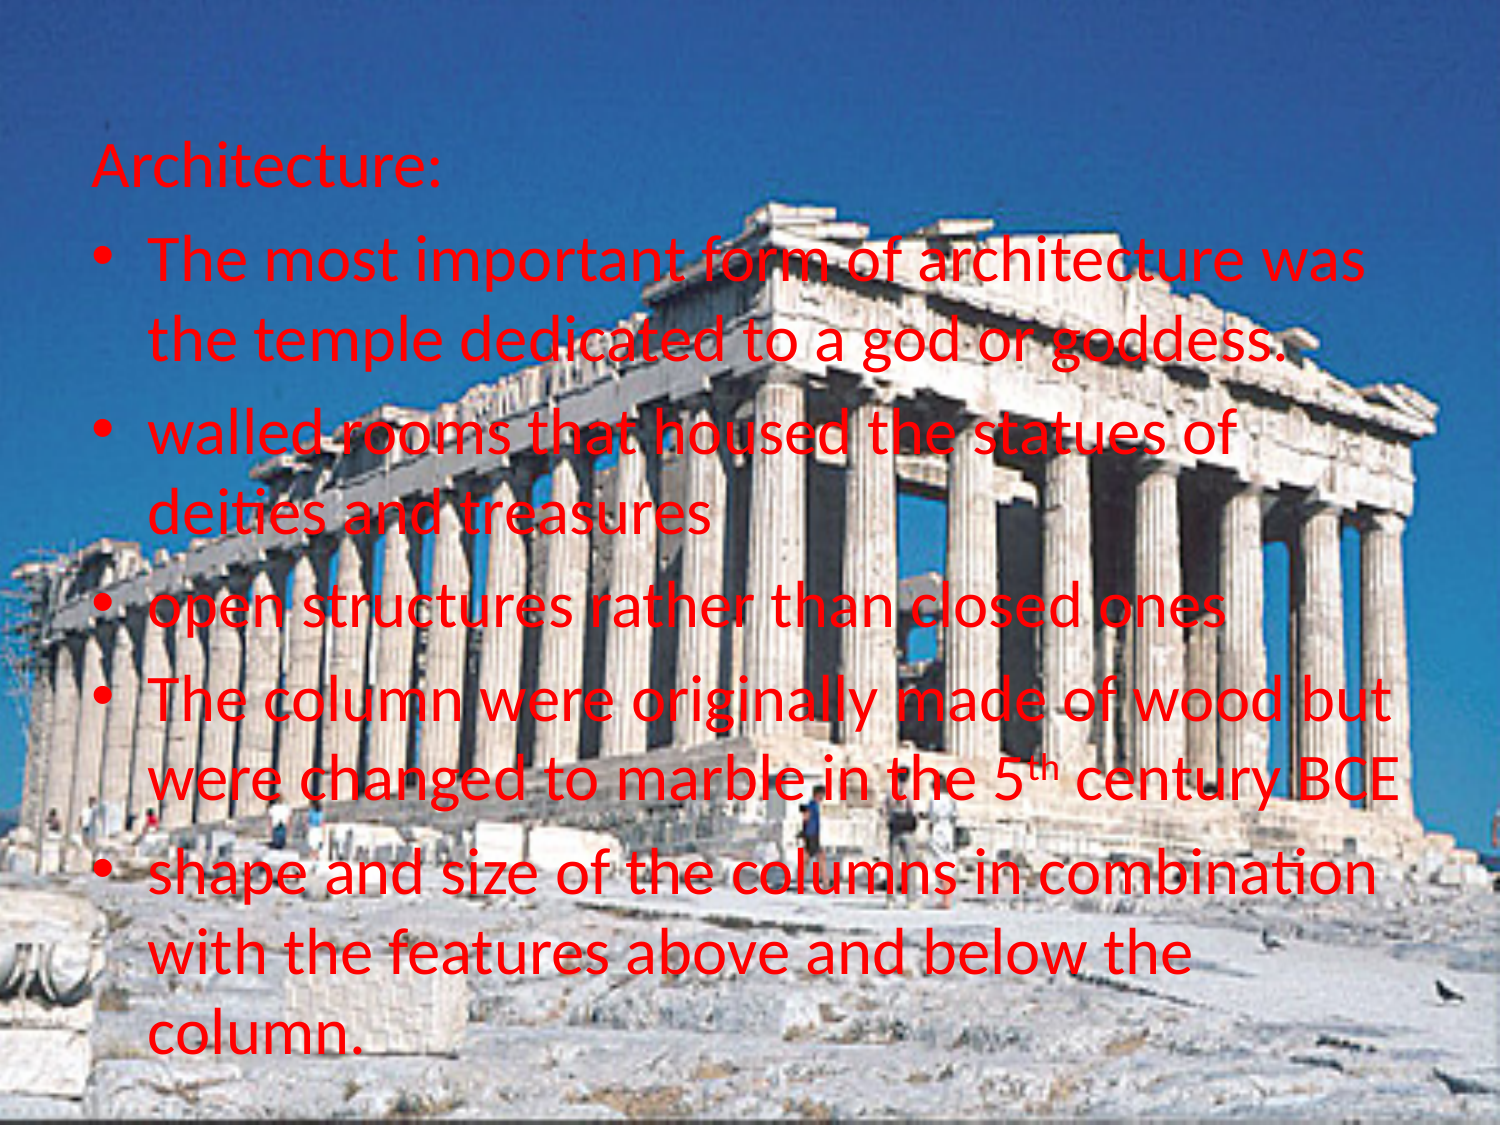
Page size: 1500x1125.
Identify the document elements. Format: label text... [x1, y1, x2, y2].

list Architecture: The most important form of architecture was the temple dedicated to a god or goddess. walled rooms that housed the statues of deities and treasures open structures rather than closed ones The column were originally made of wood but were changed to marble in the 5th century BCE shape and size of the columns in combination with the features above and below the column. [76, 113, 1427, 857]
picture [0, 0, 1500, 1125]
